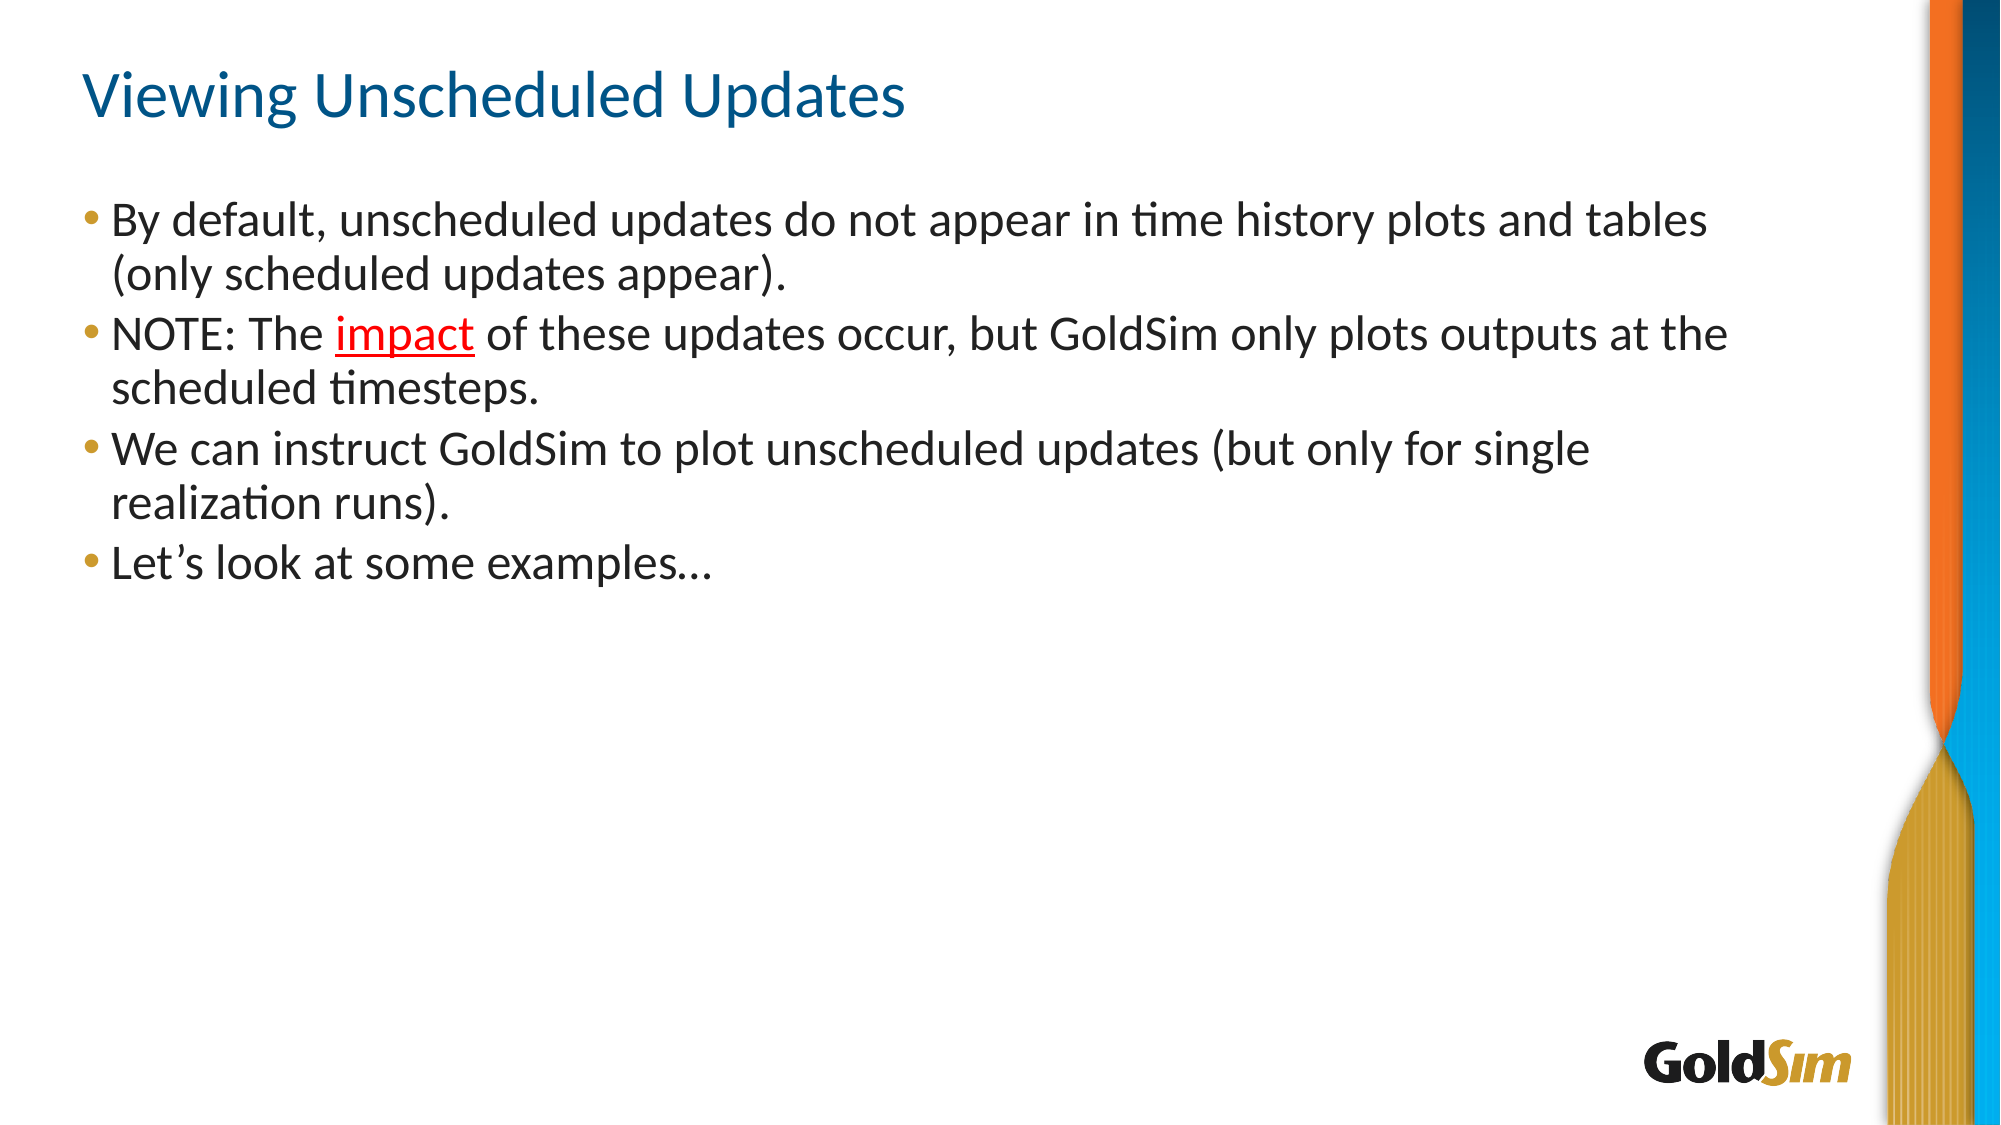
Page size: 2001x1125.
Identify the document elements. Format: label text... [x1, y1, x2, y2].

picture [1643, 0, 1974, 1125]
title Viewing Unscheduled Updates [82, 59, 1808, 167]
list By default, unscheduled updates do not appear in time history plots and tables (only scheduled updates appear). NOTE: The impact of these updates occur, but GoldSim only plots outputs at the scheduled timesteps. We can instruct GoldSim to plot unscheduled updates (but only for single realization runs). Let’s look at some examples… [82, 192, 1808, 594]
